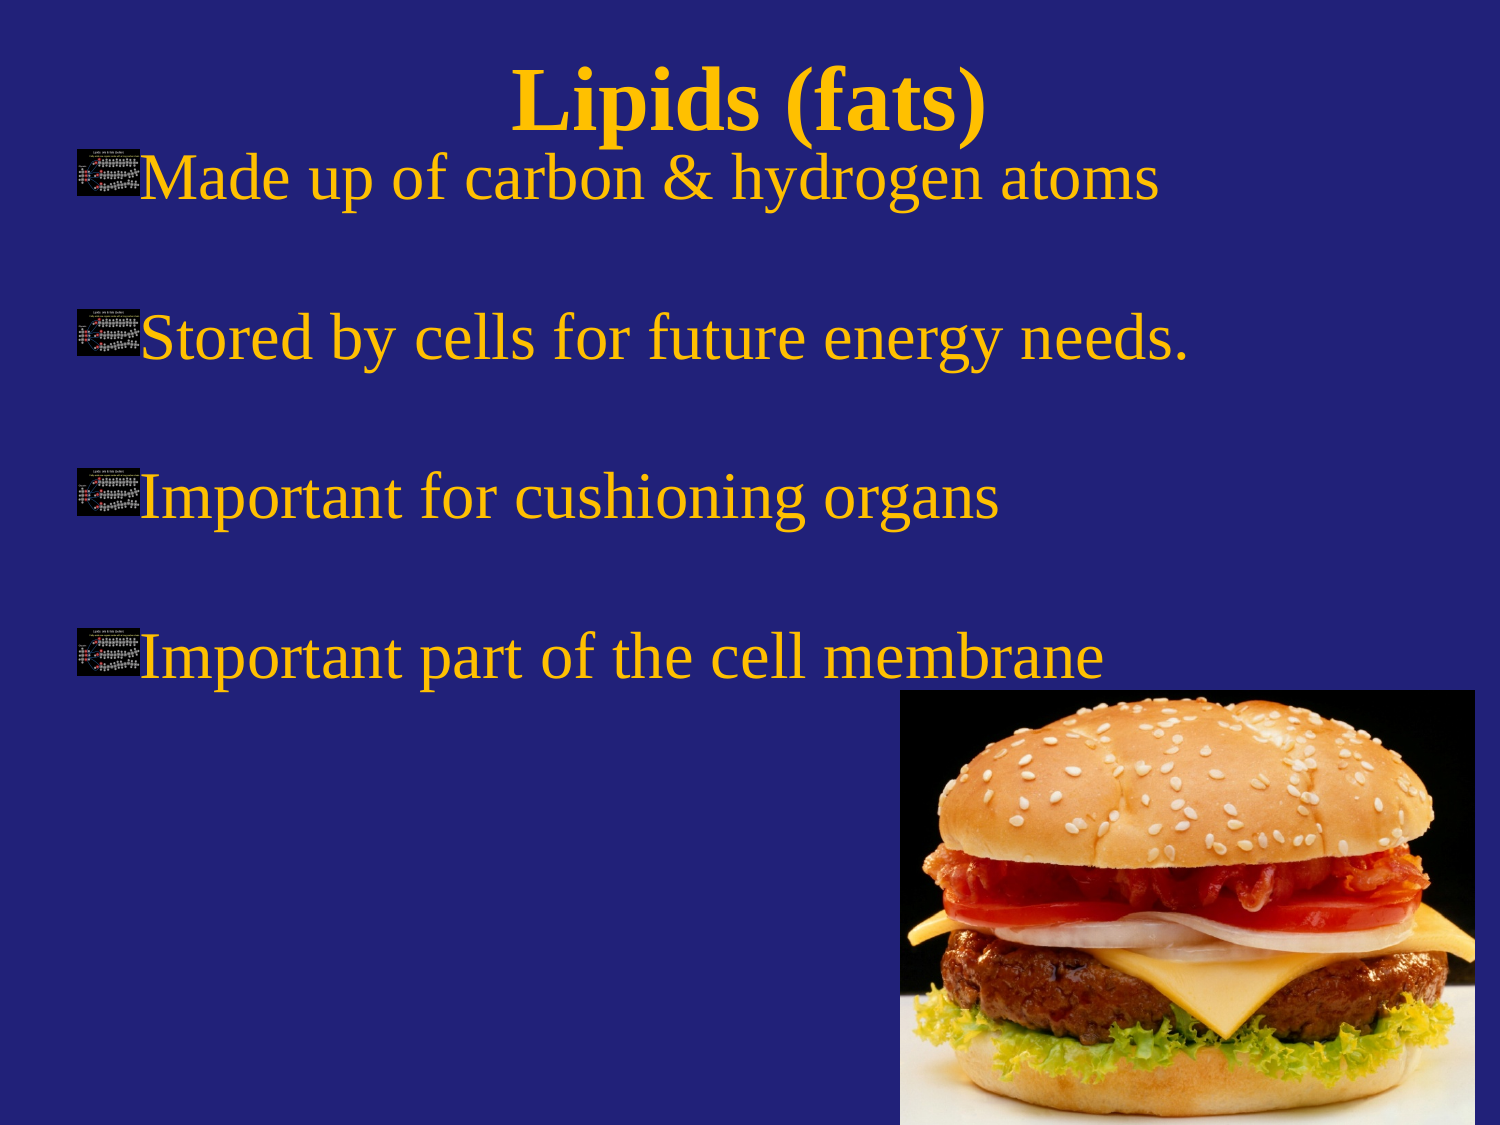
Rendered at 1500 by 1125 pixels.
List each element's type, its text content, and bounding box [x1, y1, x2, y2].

list Made up of carbon & hydrogen atoms Stored by cells for future energy needs. Important for cushioning organs Important part of the cell membrane [62, 125, 1413, 868]
picture [899, 690, 1476, 1125]
picture [77, 628, 125, 676]
picture [77, 309, 125, 356]
title Lipids (fats) [75, 0, 1425, 188]
picture [77, 149, 125, 196]
picture [77, 468, 125, 516]
